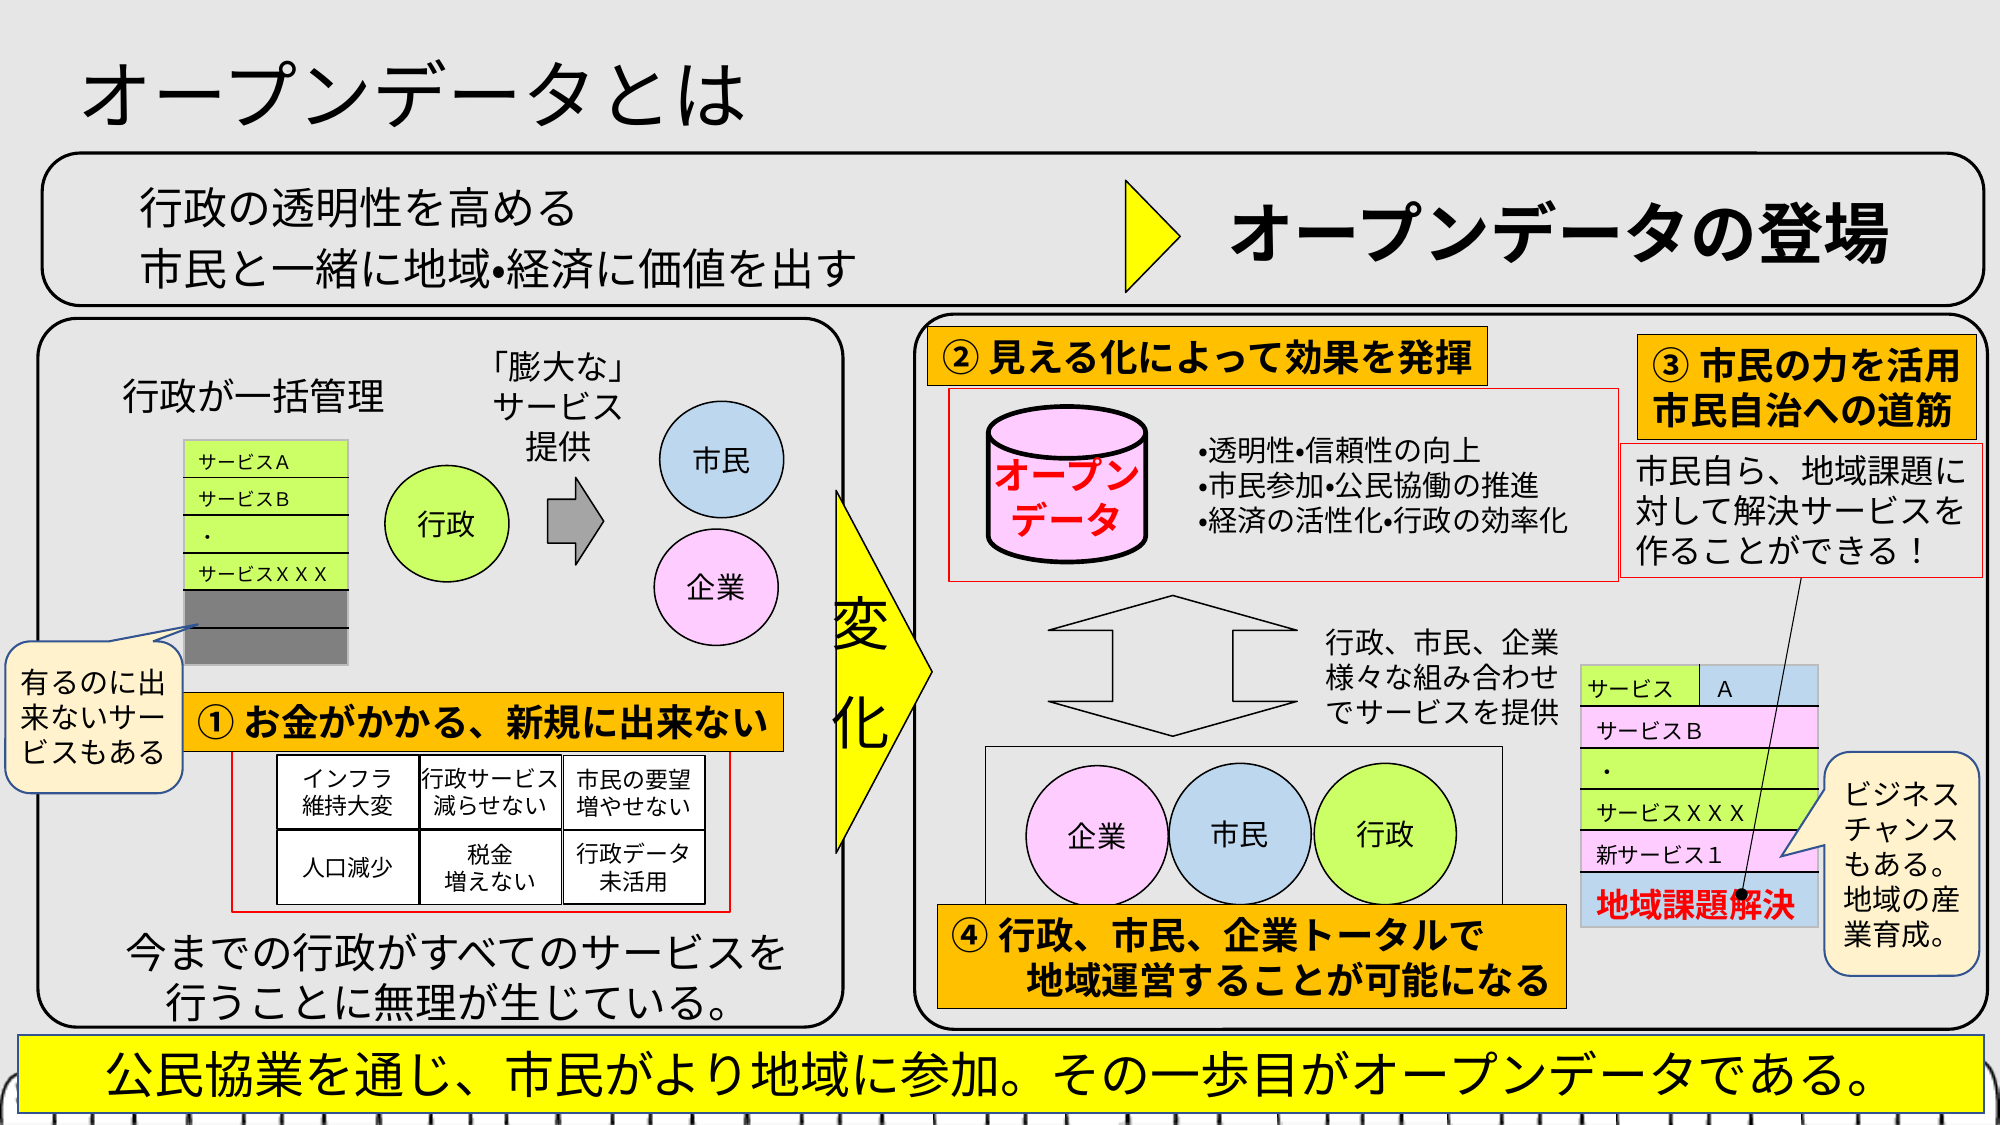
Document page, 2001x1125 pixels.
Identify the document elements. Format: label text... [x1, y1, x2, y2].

text_box 公民協業を通じ、市民がより地域に参加。その一歩目がオープンデータである。 [17, 1034, 1985, 1114]
picture [0, 1056, 2000, 1125]
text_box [1741, 579, 1802, 895]
text_box 変 化 [836, 490, 933, 854]
list 行政の透明性を高める 市民と一緒に地域・経済に価値を出す [124, 307, 1168, 341]
text_box 今までの行政がすべてのサービスを 行うことに無理が生じている。 [111, 1029, 804, 1034]
text_box [913, 313, 1989, 1031]
text_box 有るのに出来ないサービスもある [4, 623, 199, 795]
text_box [41, 151, 1985, 307]
text_box [36, 317, 845, 1029]
title オープンデータとは [31, 32, 1969, 167]
